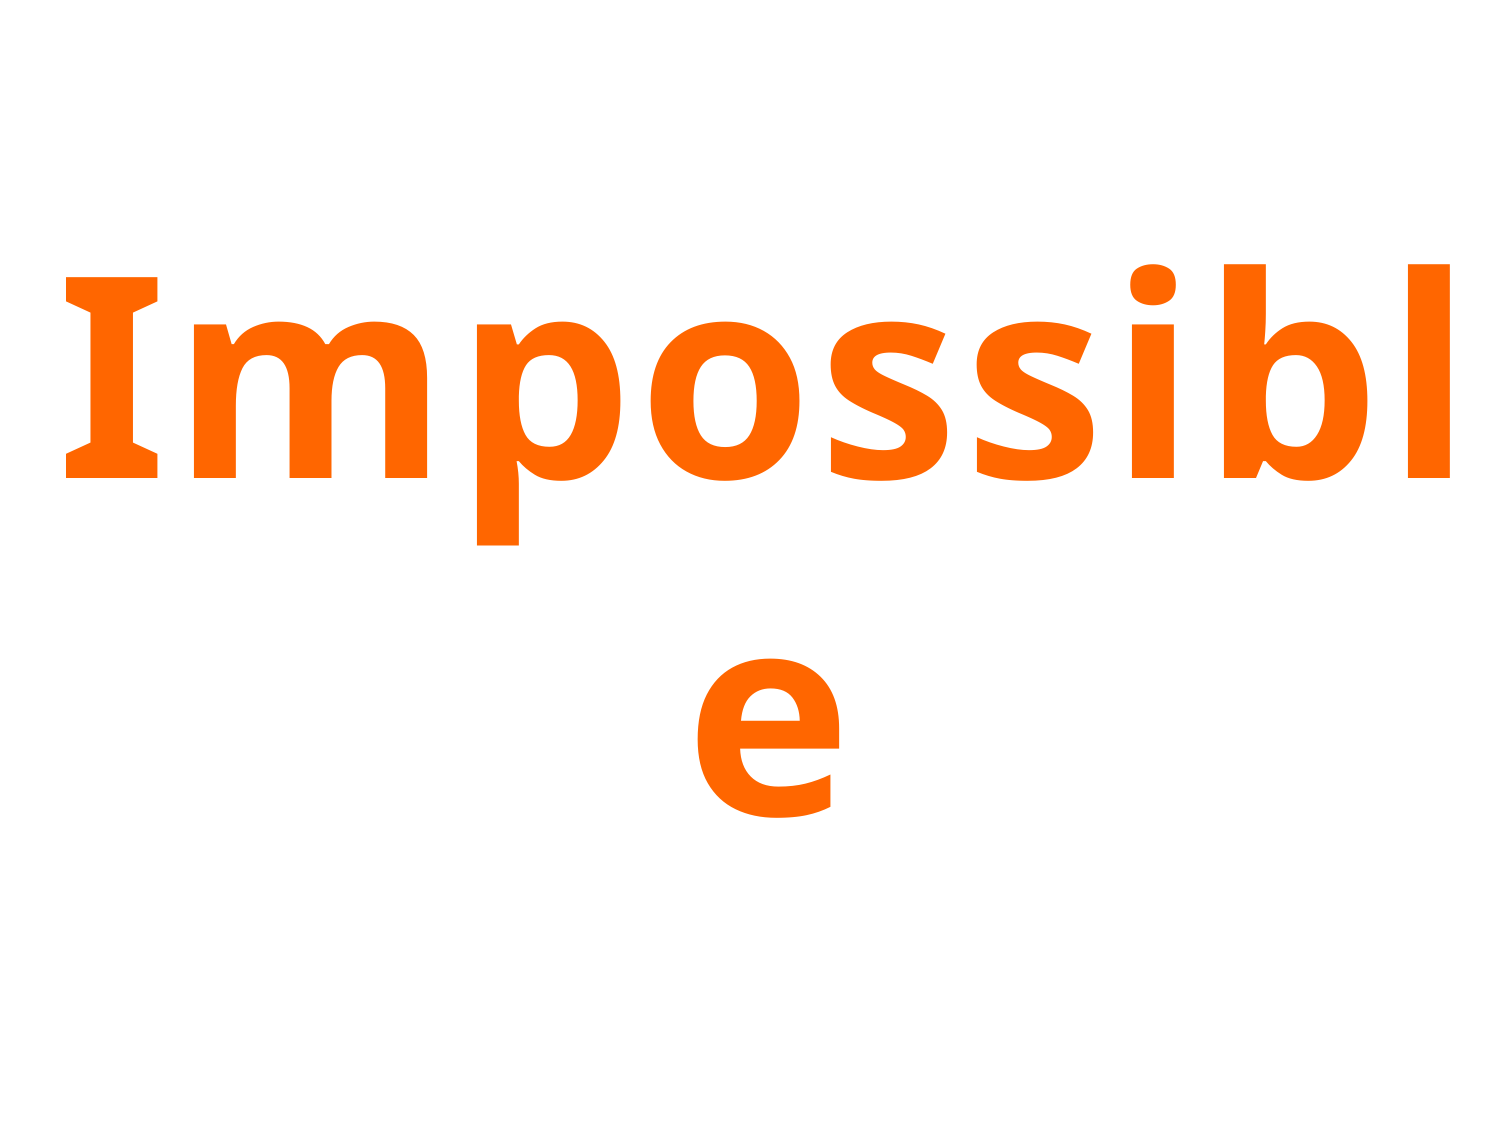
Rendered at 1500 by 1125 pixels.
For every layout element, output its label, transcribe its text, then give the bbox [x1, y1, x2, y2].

text_box Impossible [0, 189, 1500, 880]
